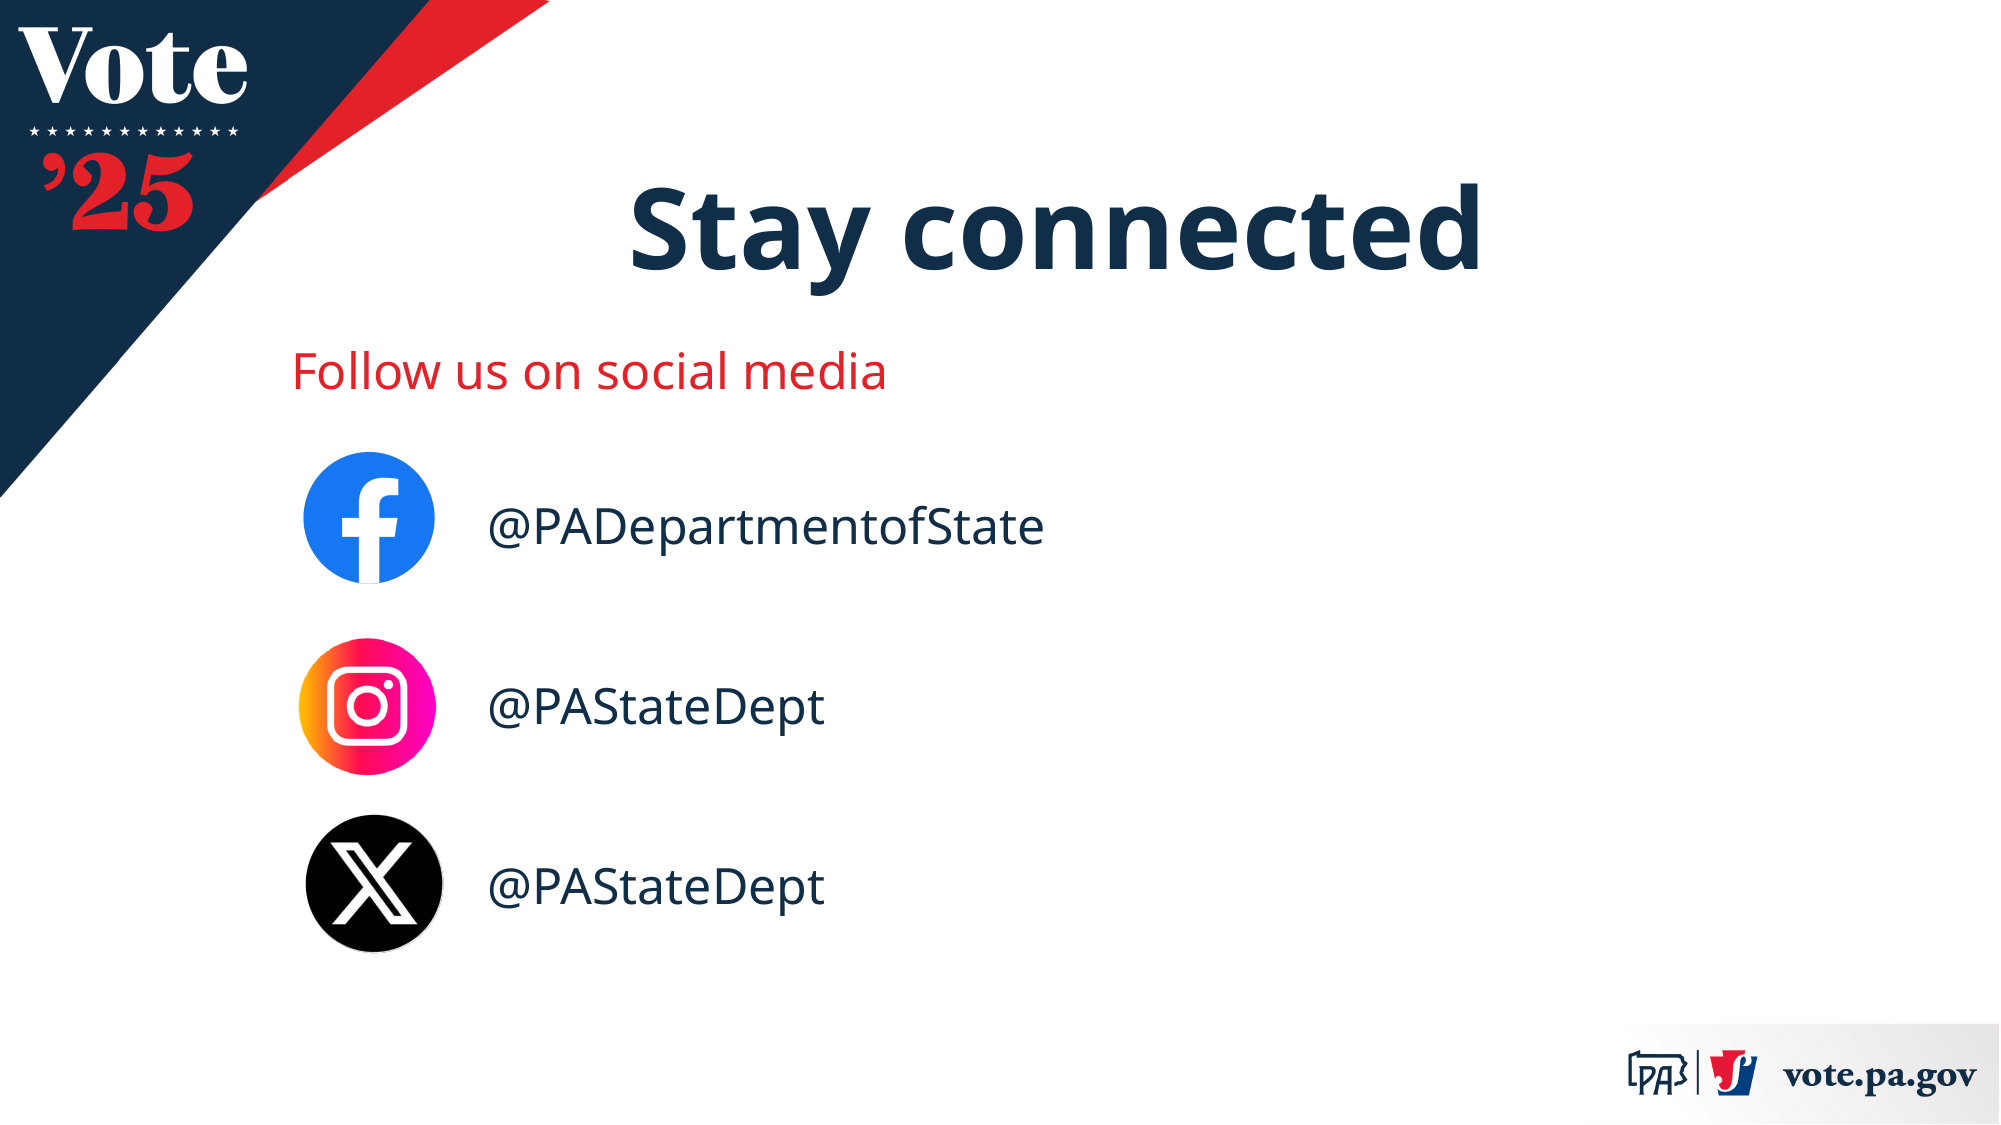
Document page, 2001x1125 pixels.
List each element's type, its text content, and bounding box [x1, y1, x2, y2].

text_box Stay connected [553, 164, 1562, 277]
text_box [246, 448, 493, 989]
picture [0, 0, 591, 539]
picture [1467, 919, 2000, 1125]
text_box Follow us on social media [276, 332, 1109, 408]
text_box @PADepartmentofState @PAStateDept @PAStateDept [493, 486, 1305, 922]
